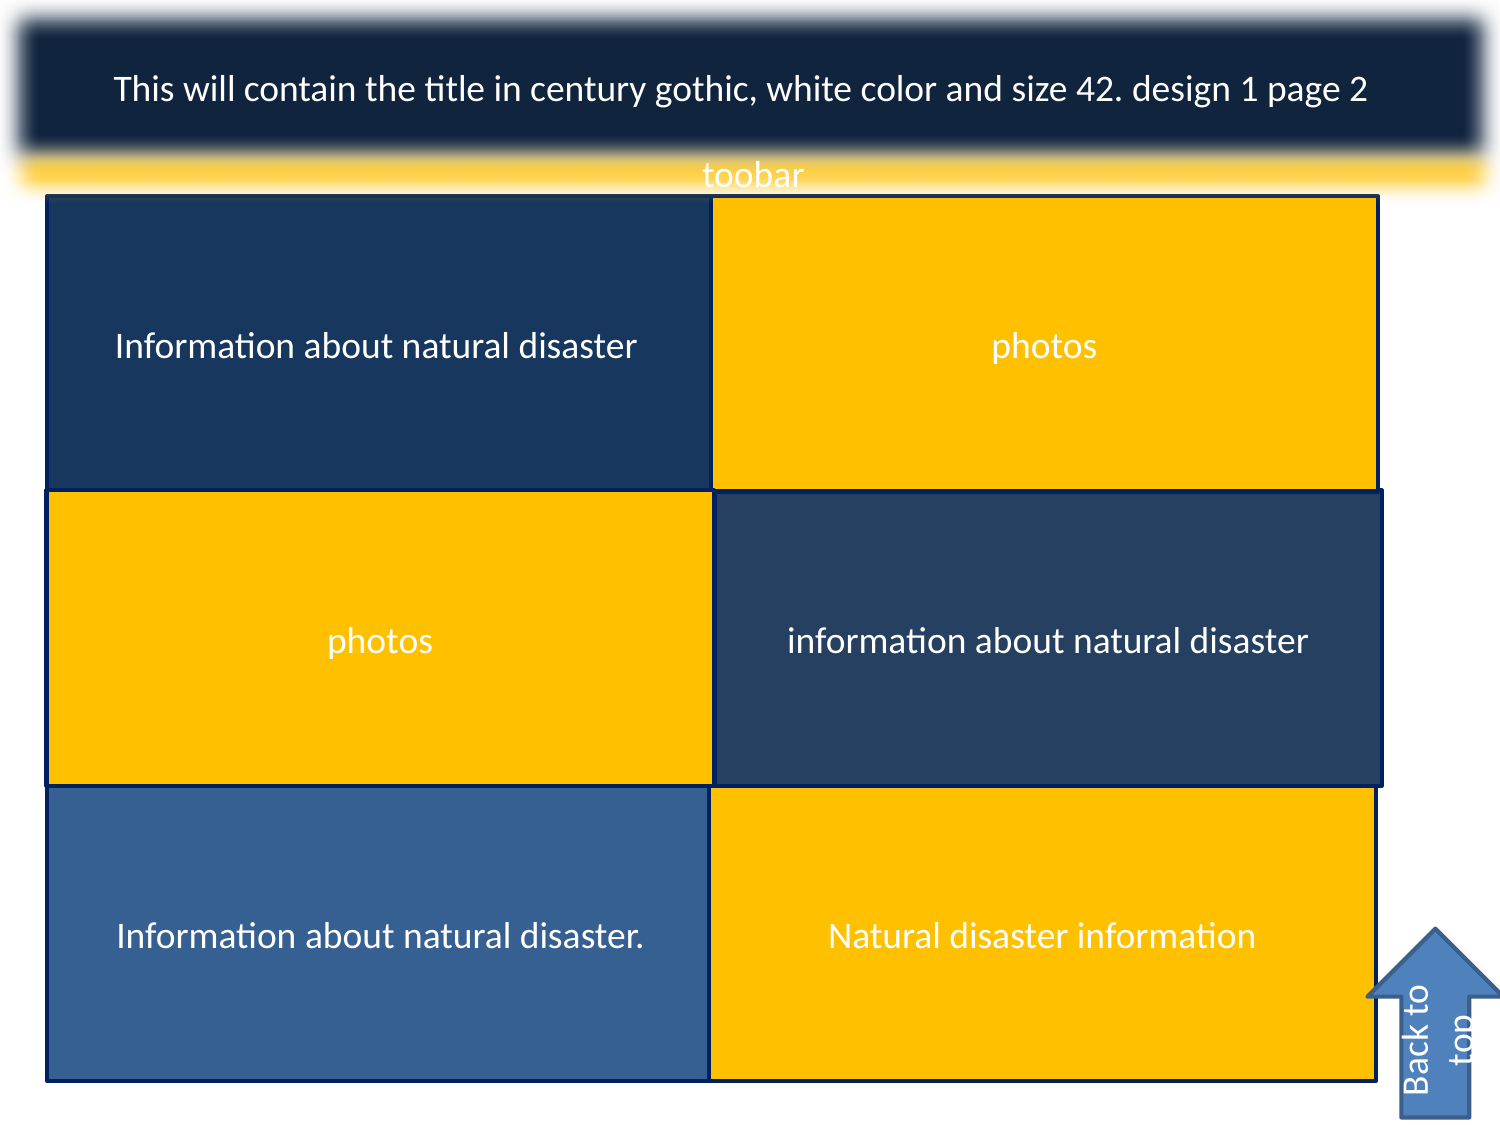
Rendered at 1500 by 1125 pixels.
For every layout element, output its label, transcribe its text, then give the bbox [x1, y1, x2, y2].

text_box Natural disaster information [707, 784, 1378, 1083]
text_box Information about natural disaster. [45, 788, 707, 1083]
text_box Information about natural disaster [45, 202, 709, 488]
title [29, 30, 1472, 145]
text_box photos [44, 488, 716, 788]
text_box information about natural disaster [716, 488, 1384, 788]
text_box Back to top [1365, 926, 1500, 1120]
text_box photos [709, 196, 1380, 494]
text_box This will contain the title in century gothic, white color and size 42. design 1 page 2 [34, 34, 1468, 140]
